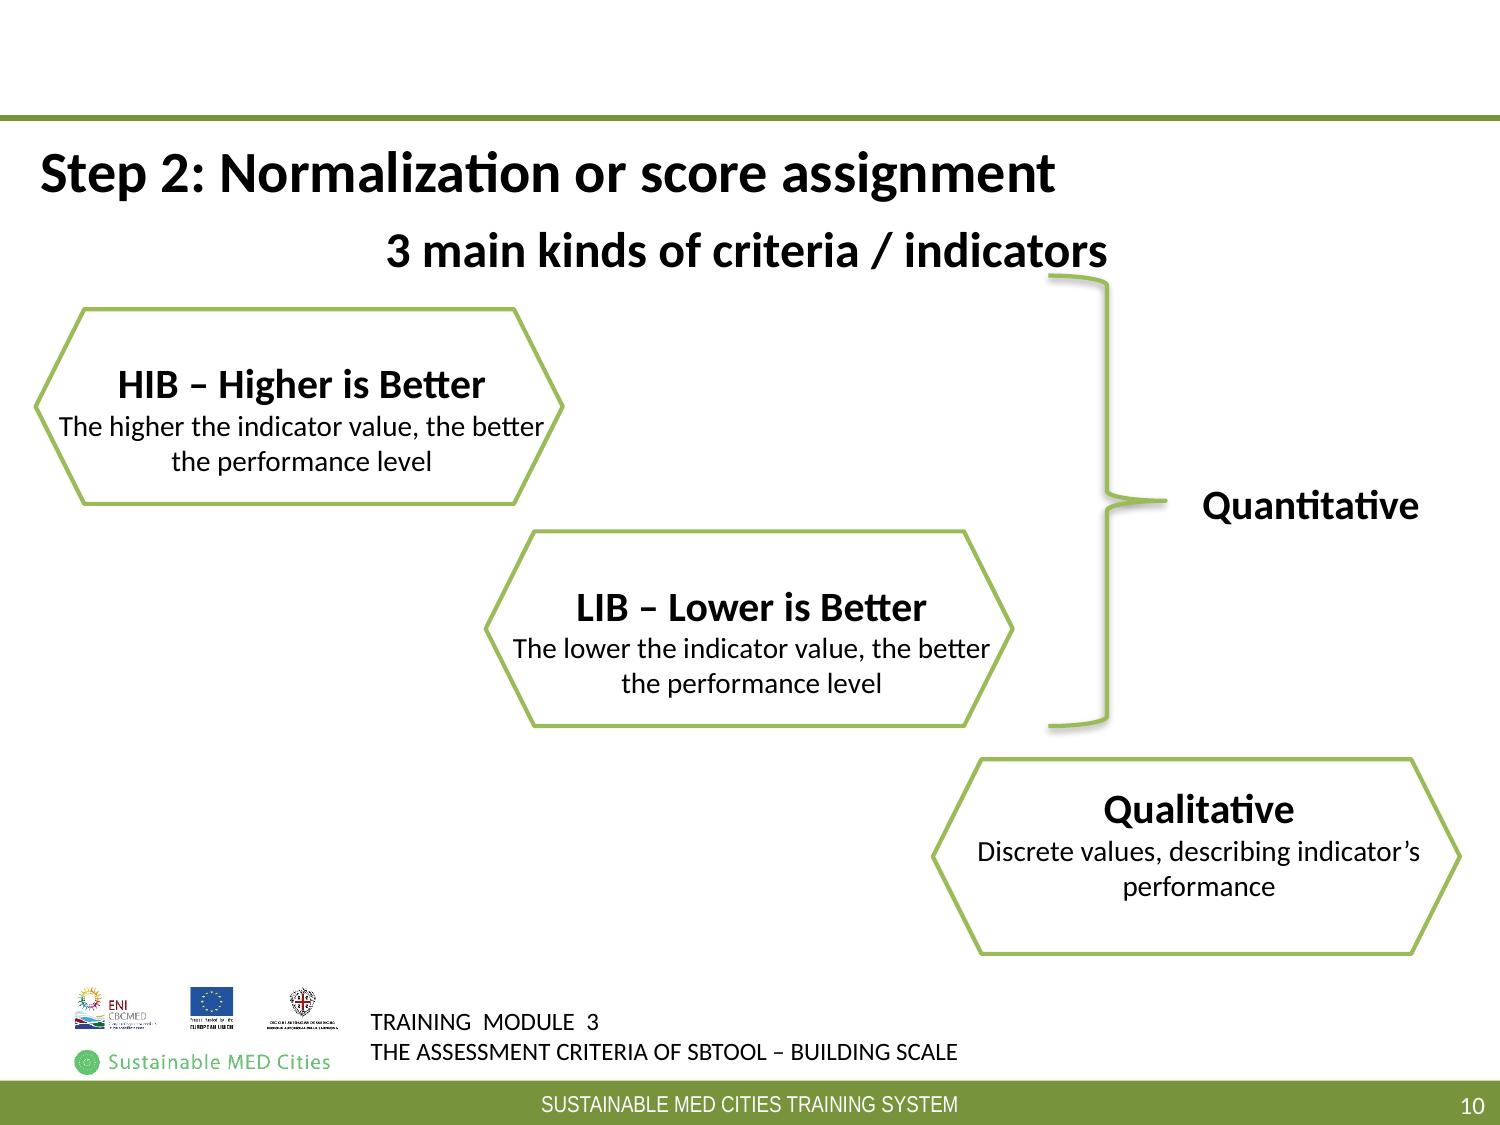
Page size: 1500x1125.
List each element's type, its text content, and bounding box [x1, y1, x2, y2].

text_box [1048, 273, 1168, 729]
text_box 3 main kinds of criteria / indicators [41, 209, 1453, 285]
text_box Qualitative Discrete values, describing indicator’s performance [935, 774, 1463, 910]
picture [62, 978, 356, 1080]
text_box LIB – Lower is Better The lower the indicator value, the better the performance level [488, 572, 1016, 707]
text_box [33, 397, 38, 417]
text_box [511, 529, 987, 572]
text_box [522, 707, 976, 729]
text_box [957, 910, 1436, 956]
text_box [971, 757, 1421, 774]
text_box Step 2: Normalization or score assignment [25, 126, 1073, 212]
slide_number 10 [1399, 1074, 1500, 1125]
text_box [930, 847, 935, 866]
text_box [483, 619, 488, 639]
text_box [72, 485, 526, 506]
text_box Quantitative [1187, 470, 1435, 536]
text_box HIB – Higher is Better The higher the indicator value, the better the performance level [38, 349, 566, 485]
text_box [62, 307, 537, 349]
